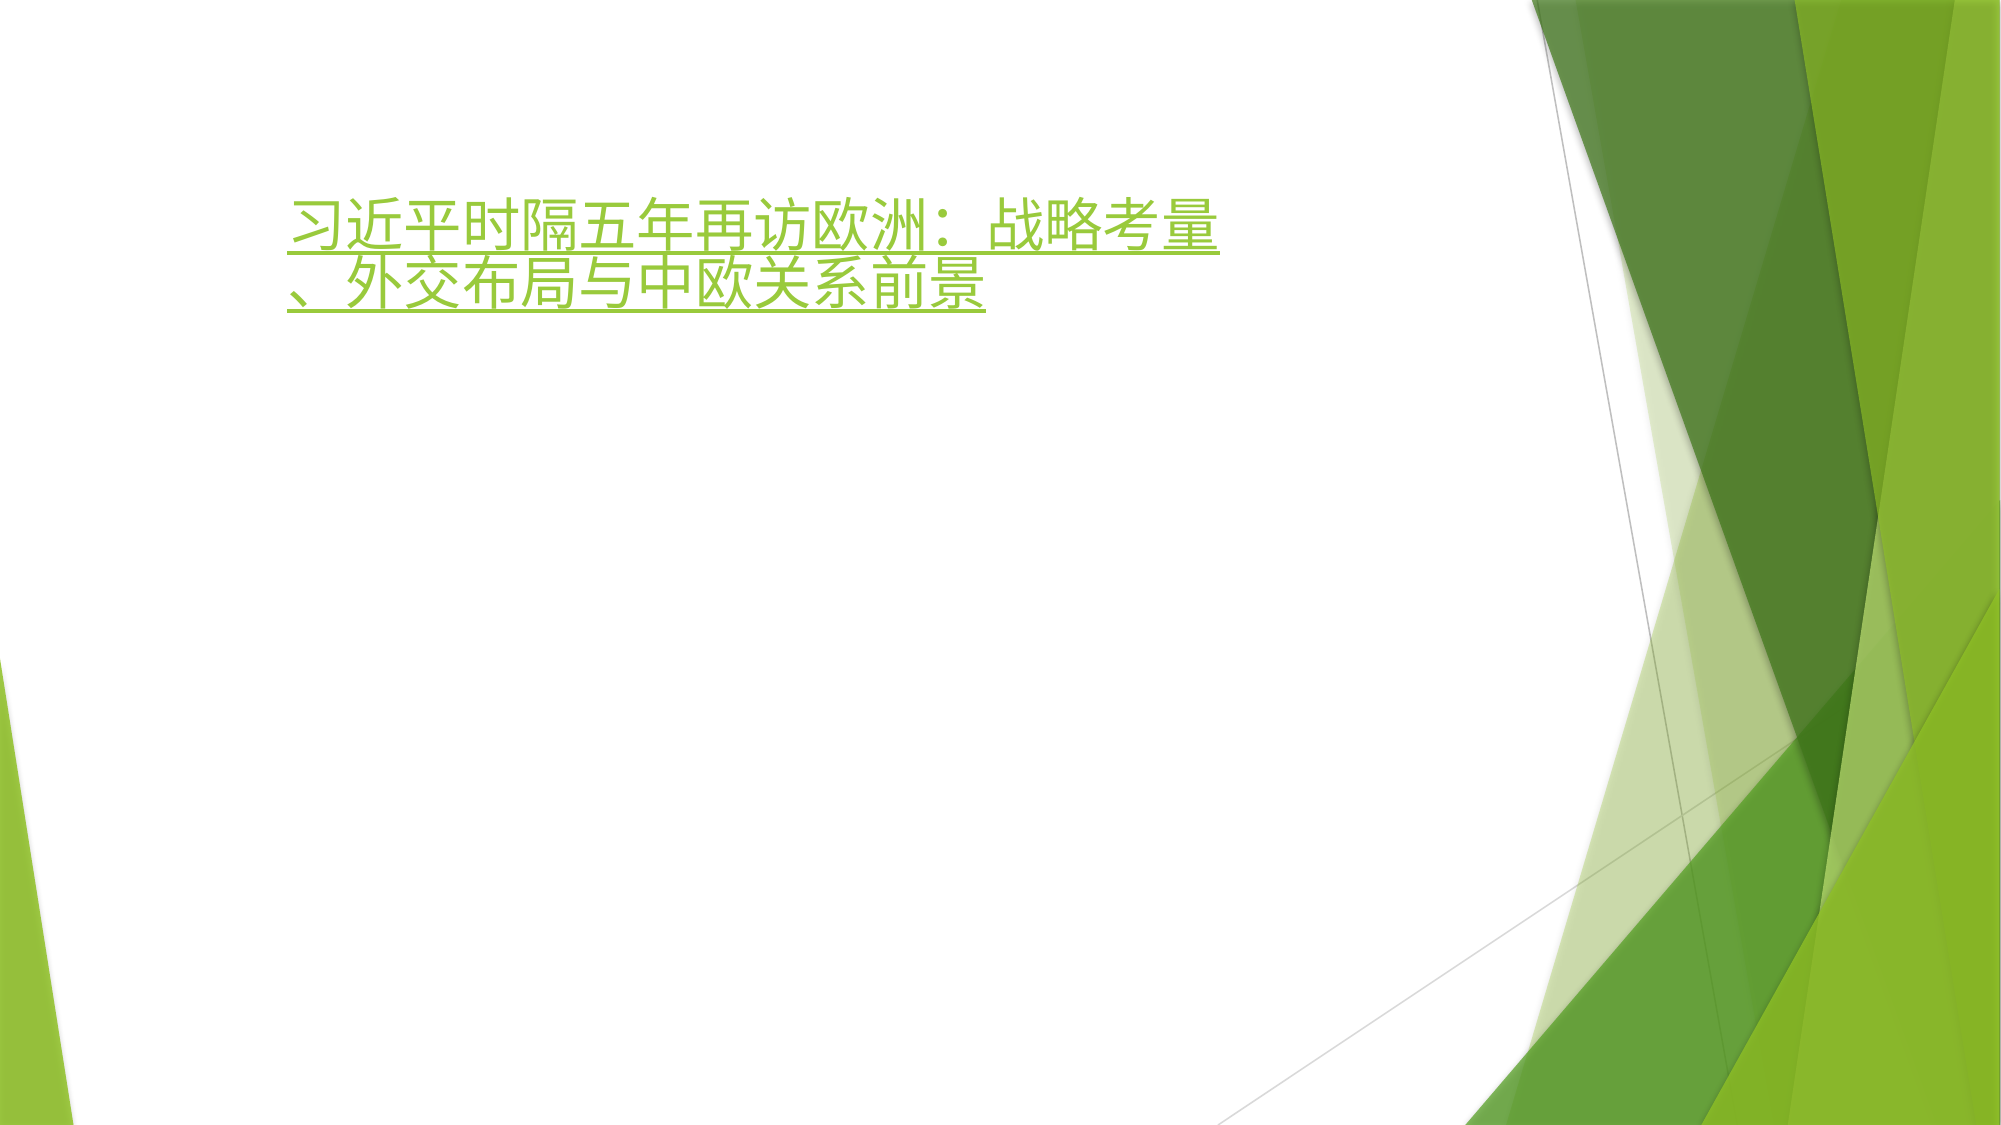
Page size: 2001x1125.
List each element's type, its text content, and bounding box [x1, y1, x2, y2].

text_box 习近平时隔五年再访欧洲：战略考量、外交布局与中欧关系前景 [272, 180, 1274, 280]
